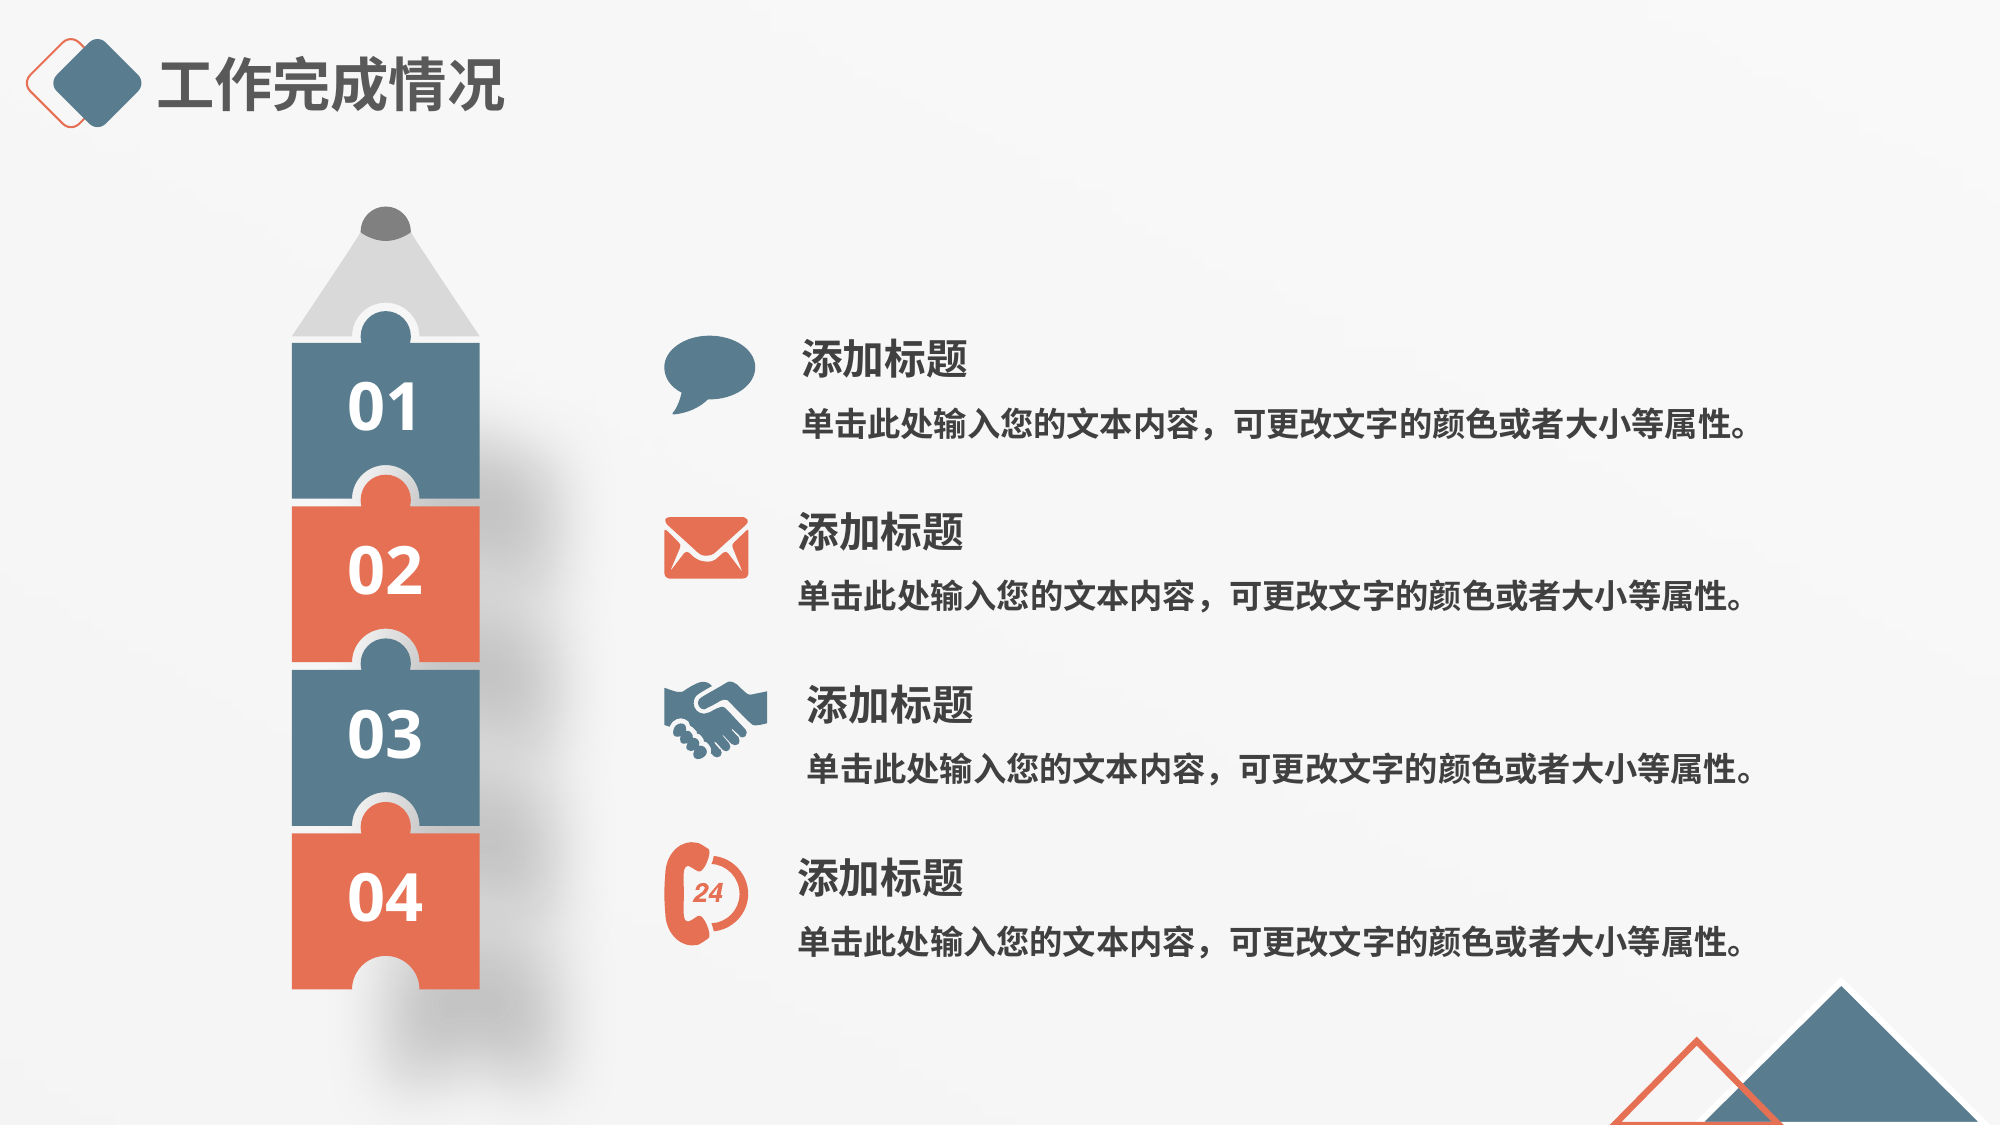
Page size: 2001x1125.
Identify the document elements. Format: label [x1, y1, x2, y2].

picture [0, 0, 2000, 1125]
text_box [1614, 981, 1986, 1125]
text_box [664, 829, 1788, 959]
text_box [664, 483, 1788, 613]
text_box [664, 310, 1792, 440]
text_box [664, 656, 1798, 786]
text_box [291, 206, 480, 990]
text_box [36, 40, 523, 127]
